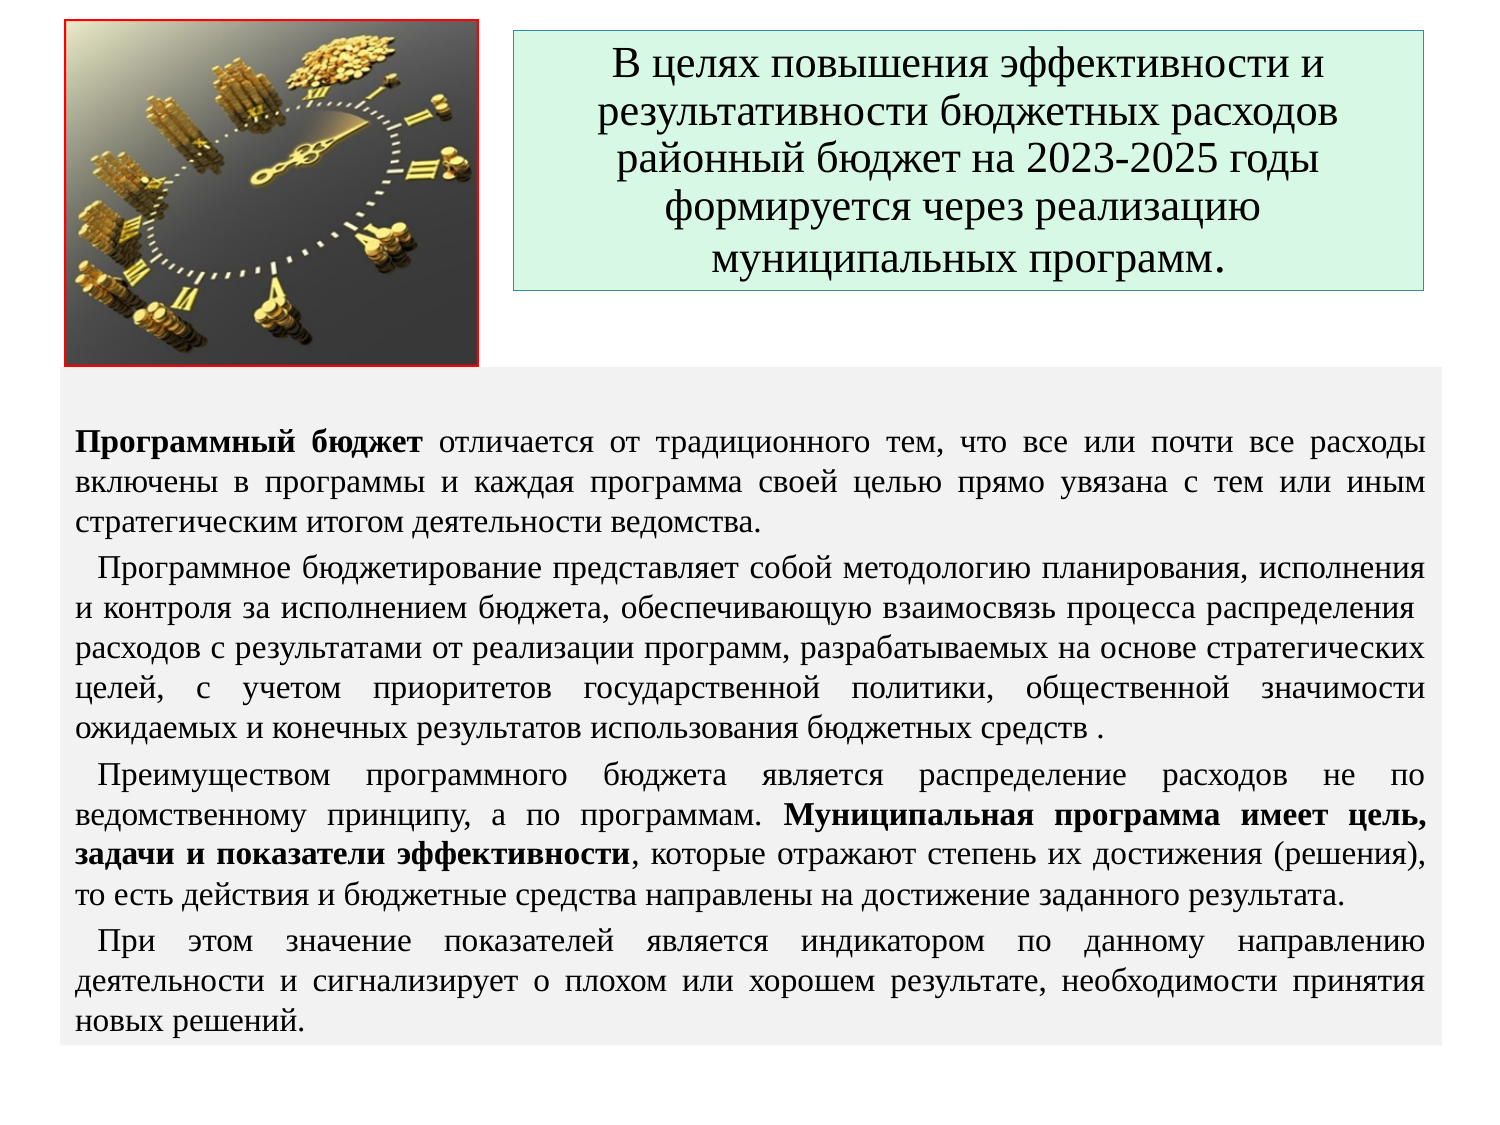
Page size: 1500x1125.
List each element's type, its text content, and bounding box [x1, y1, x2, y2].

picture [64, 18, 479, 368]
text_box Программный бюджет отличается от традиционного тем, что все или почти все расходы включены в программы и каждая программа своей целью прямо увязана с тем или иным стратегическим итогом деятельности ведомства. Программное бюджетирование представляет собой методологию планирования, исполнения и контроля за исполнением бюджета, обеспечивающую взаимосвязь процесса распределения расходов с результатами от реализации программ, разрабатываемых на основе стратегических целей, с учетом приоритетов государственной политики, общественной значимости ожидаемых и конечных результатов использования бюджетных средств . Преимуществом программного бюджета является распределение расходов не по ведомственному принципу, а по программам. Муниципальная программа имеет цель, задачи и показатели эффективности, которые отражают степень их достижения (решения), то есть действия и бюджетные средства направлены на достижение заданного результата. При этом значение показателей является индикатором по данному направлению деятельности и сигнализирует о плохом или хорошем результате, необходимости принятия новых решений. [60, 366, 1443, 1046]
title В целях повышения эффективности и результативности бюджетных расходов районный бюджет на 2023-2025 годы формируется через реализацию муниципальных программ. [513, 30, 1424, 291]
